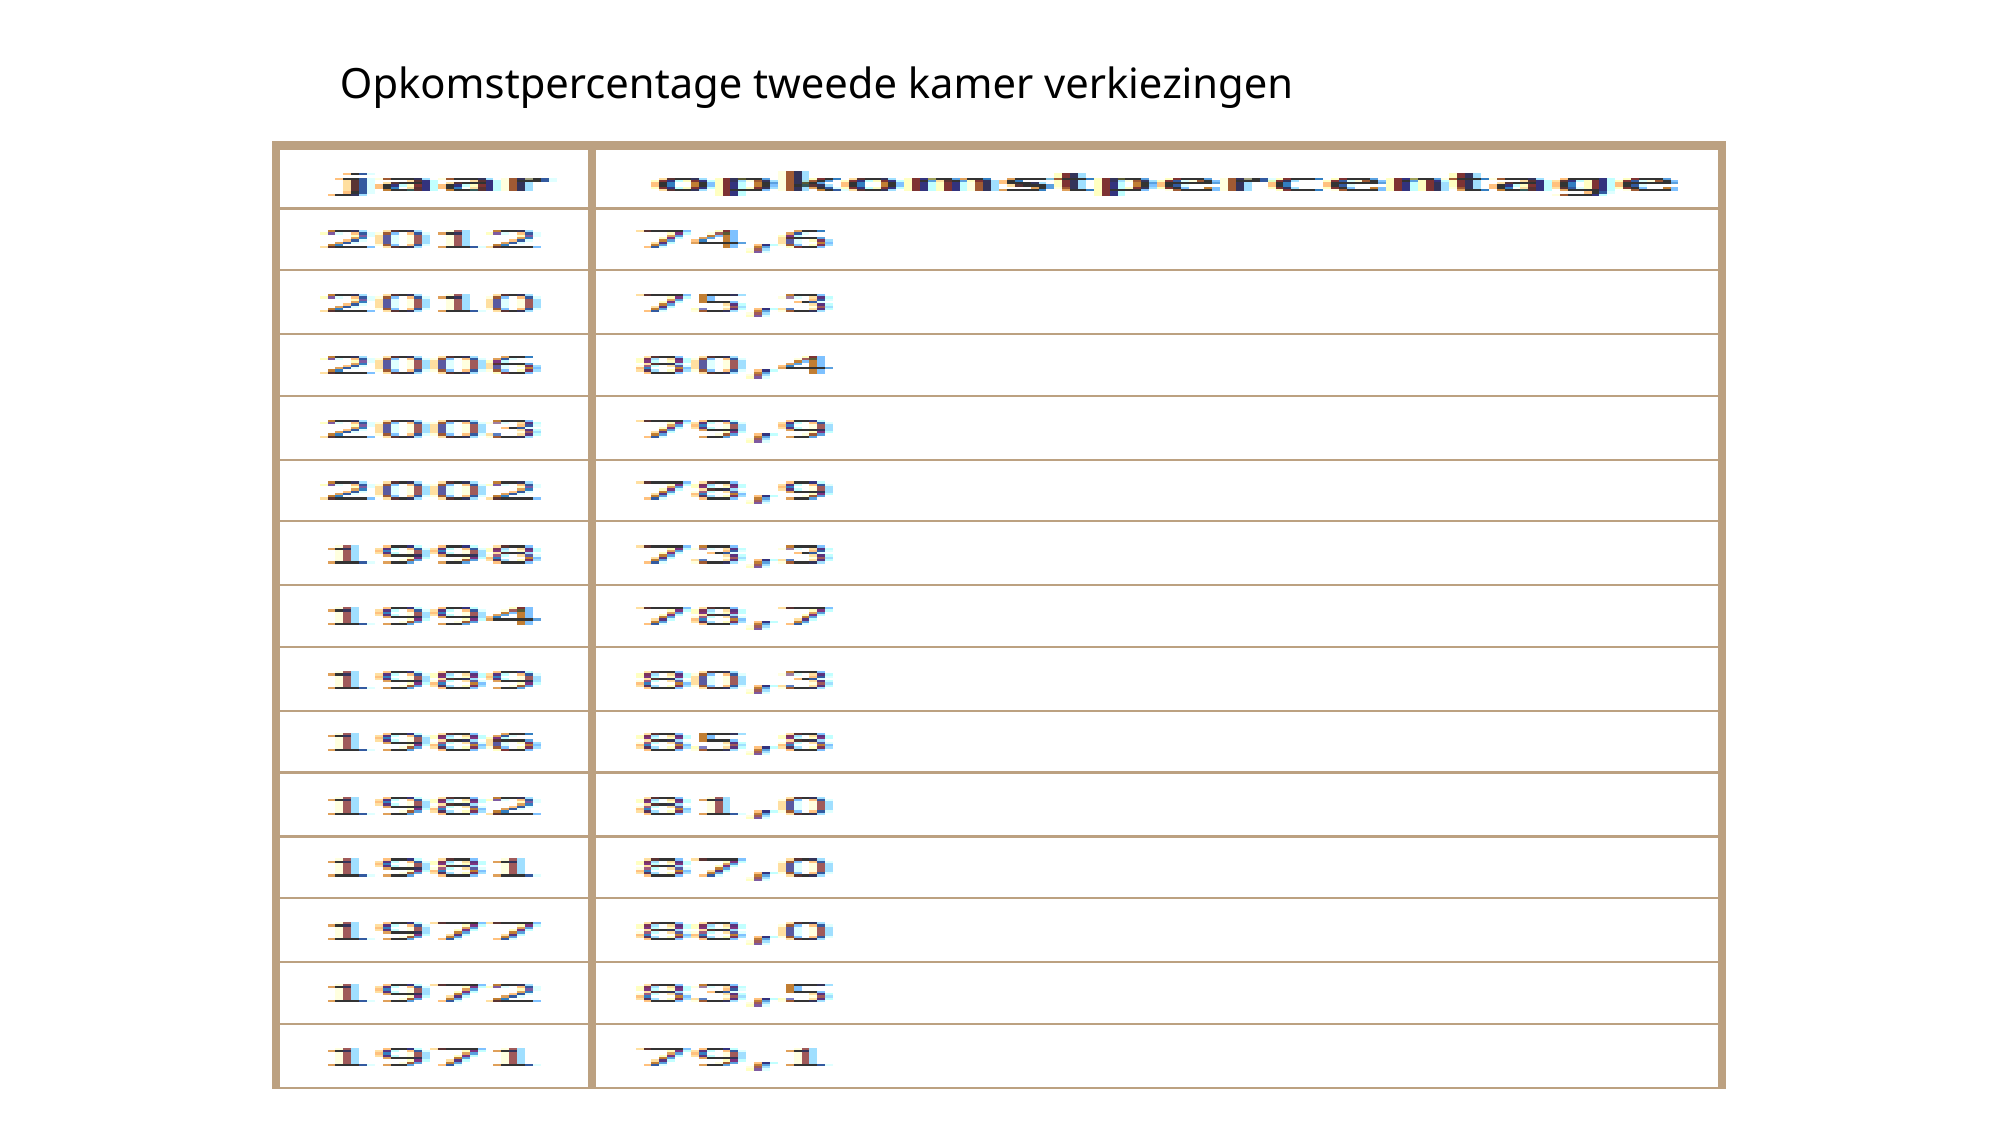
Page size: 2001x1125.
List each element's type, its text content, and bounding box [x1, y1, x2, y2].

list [249, 137, 1750, 1094]
title Opkomstpercentage tweede kamer verkiezingen [324, 45, 1675, 126]
